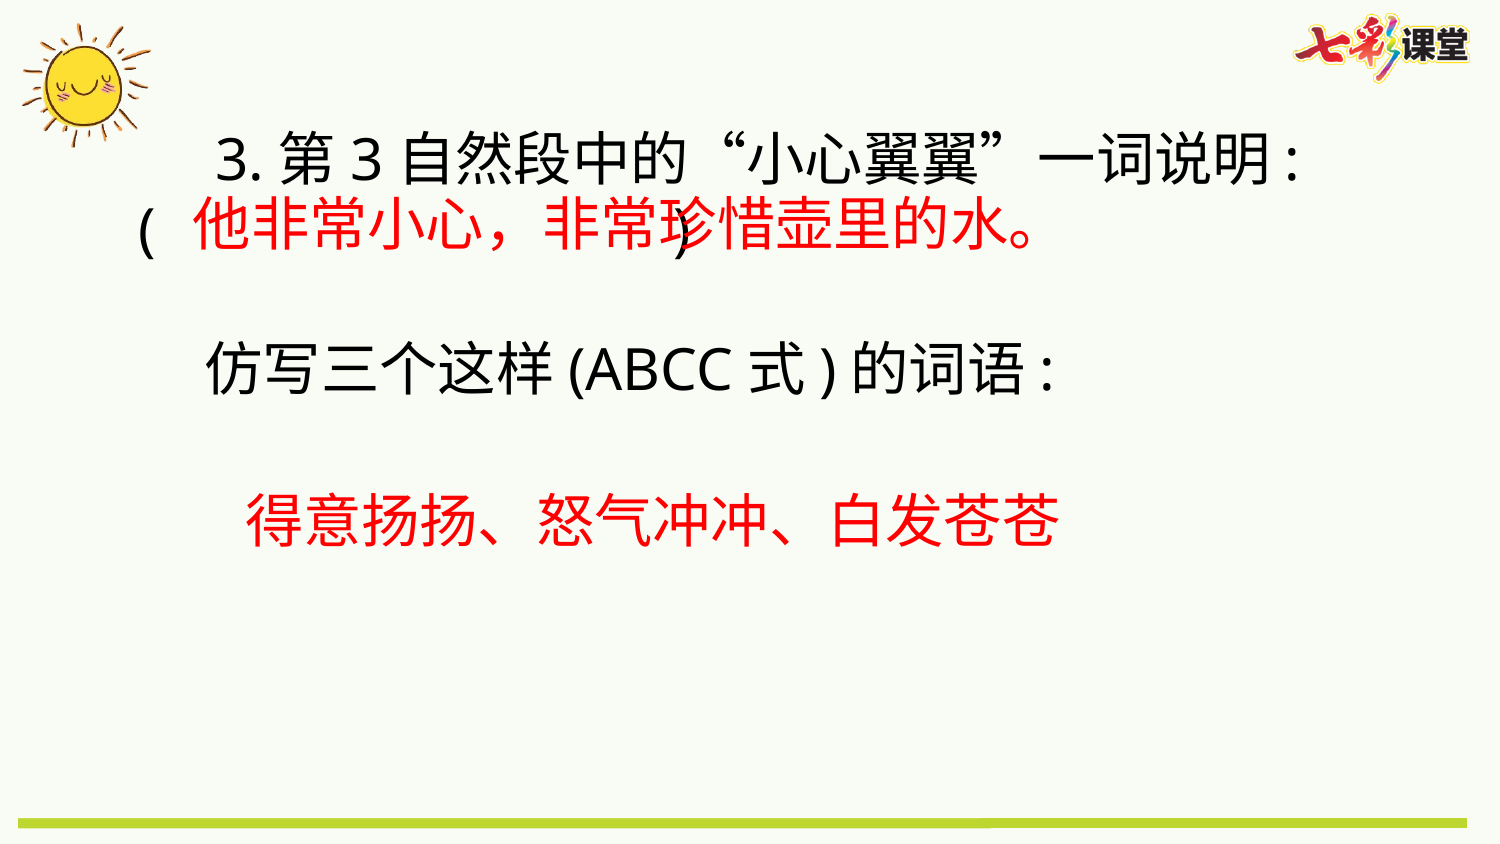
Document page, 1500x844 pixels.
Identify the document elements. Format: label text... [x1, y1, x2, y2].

text_box 得意扬扬、怒气冲冲、白发苍苍 [230, 477, 1175, 562]
text_box 他非常小心，非常珍惜壶里的水。 [178, 179, 1082, 265]
picture [0, 0, 173, 172]
picture [18, 771, 1467, 844]
picture [1291, 9, 1472, 87]
text_box 3.第3自然段中的“小心翼翼”一词说明: ( ) 仿写三个这样(ABCC式)的词语: [123, 114, 1500, 410]
